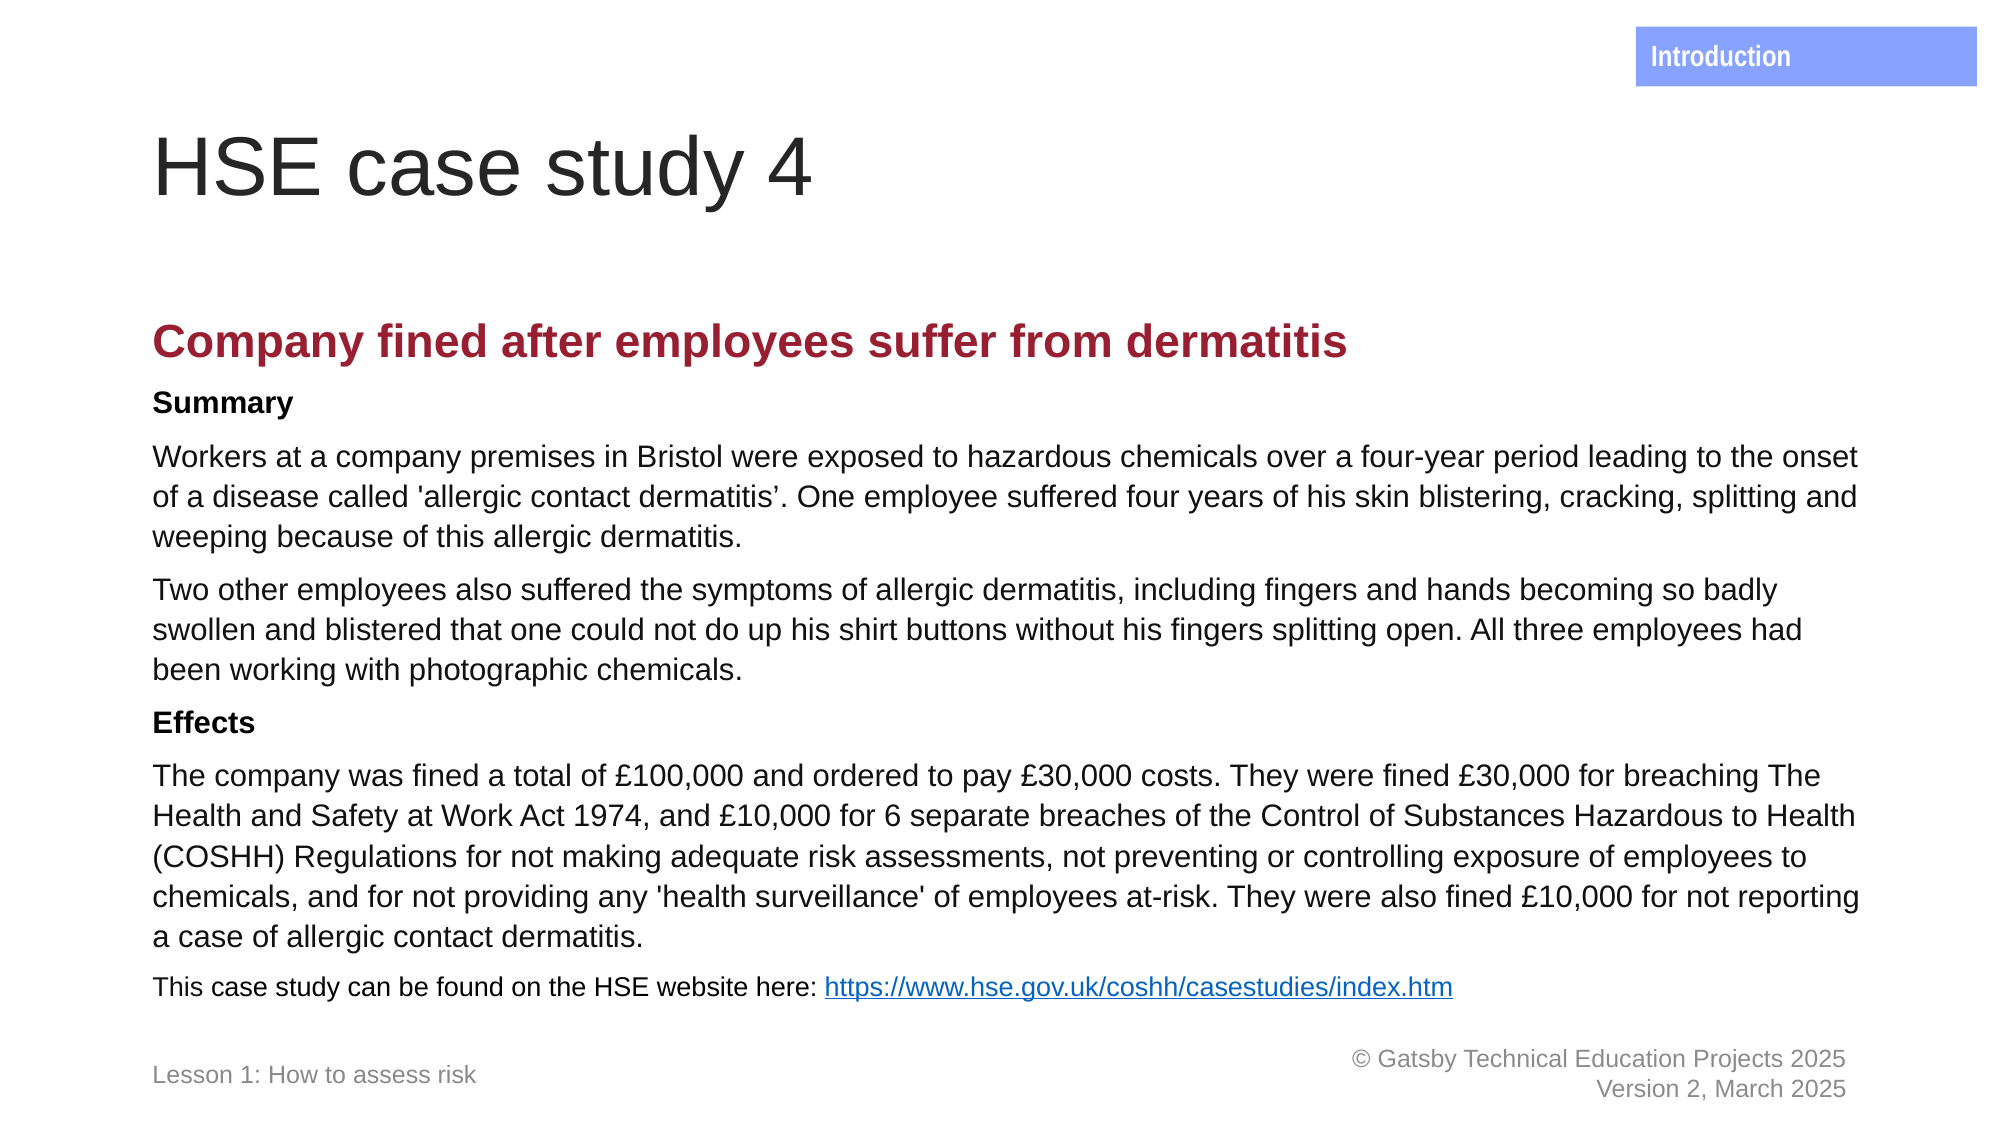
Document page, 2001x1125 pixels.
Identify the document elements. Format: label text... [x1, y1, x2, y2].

title HSE case study 4 [137, 59, 1863, 278]
list Company fined after employees suffer from dermatitis Summary Workers at a company premises in Bristol were exposed to hazardous chemicals over a four-year period leading to the onset of a disease called 'allergic contact dermatitis’. One employee suffered four years of his skin blistering, cracking, splitting and weeping because of this allergic dermatitis. Two other employees also suffered the symptoms of allergic dermatitis, including fingers and hands becoming so badly swollen and blistered that one could not do up his shirt buttons without his fingers splitting open. All three employees had been working with photographic chemicals. Effects The company was fined a total of £100,000 and ordered to pay £30,000 costs. They were fined £30,000 for breaching The Health and Safety at Work Act 1974, and £10,000 for 6 separate breaches of the Control of Substances Hazardous to Health (COSHH) Regulations for not making adequate risk assessments, not preventing or controlling exposure of employees to chemicals, and for not providing any 'health surveillance' of employees at-risk. They were also fined £10,000 for not reporting a case of allergic contact dermatitis. This case study can be found on the HSE website here: https://www.hse.gov.uk/coshh/casestudies/index.htm [137, 299, 1891, 1014]
list Lesson 1: How to assess risk [137, 1042, 829, 1103]
list Introduction [1636, 26, 1977, 87]
